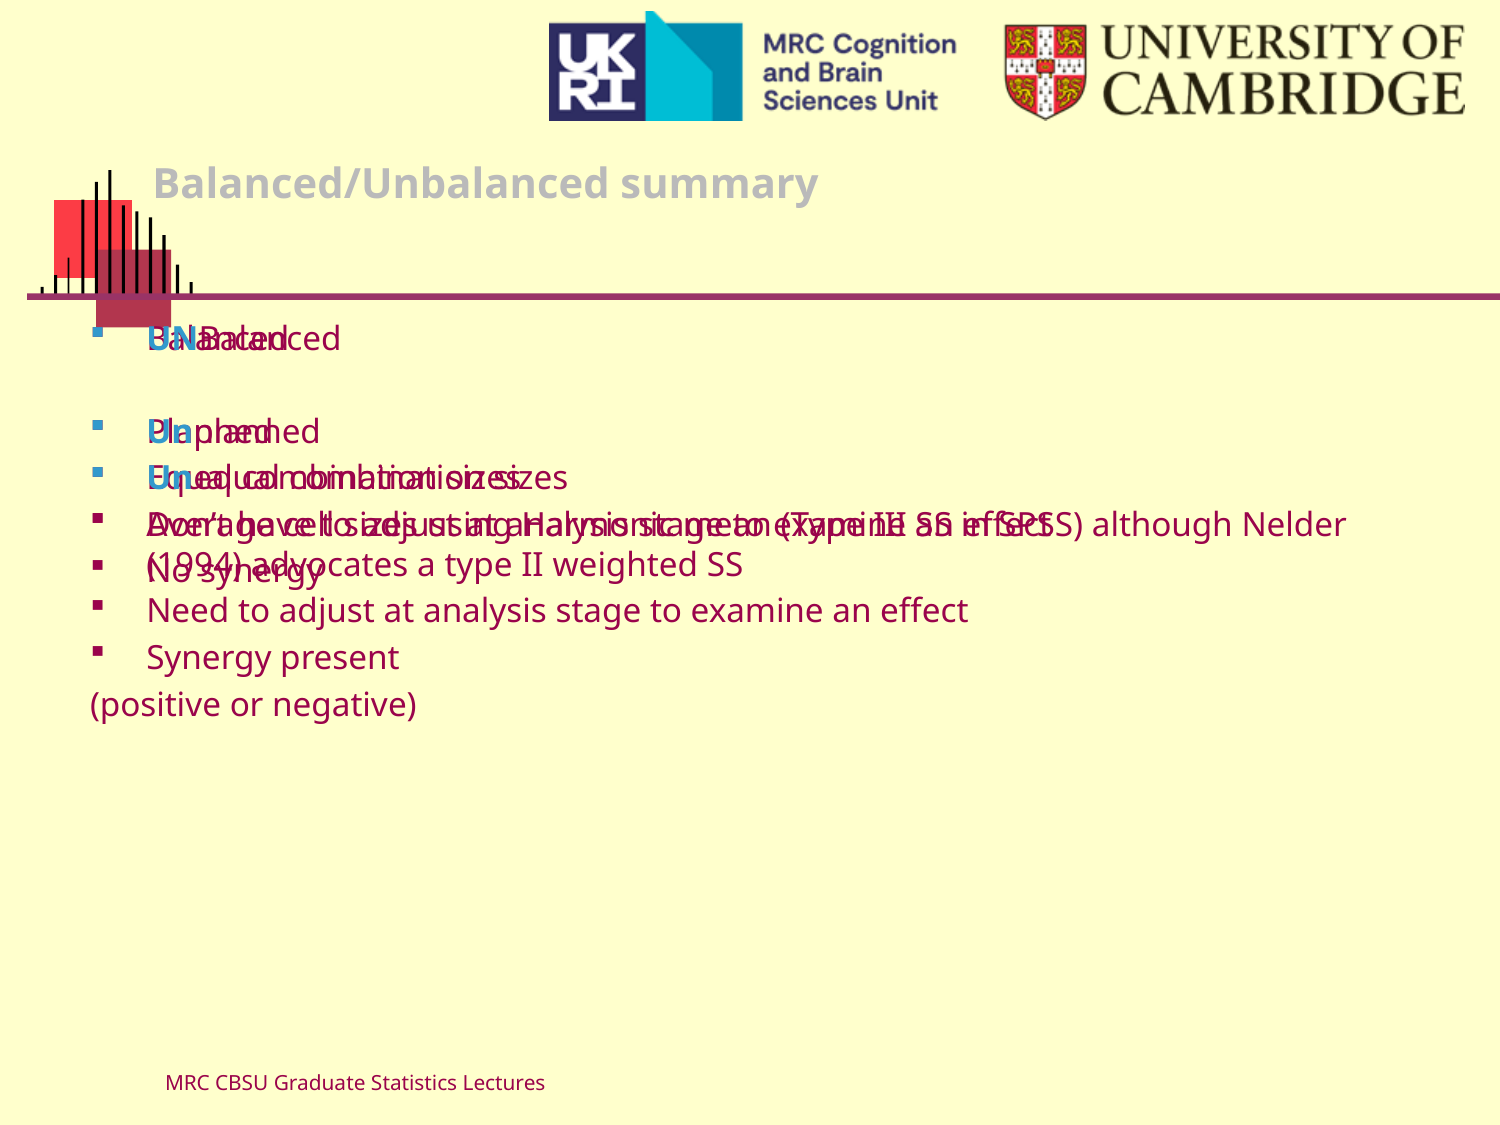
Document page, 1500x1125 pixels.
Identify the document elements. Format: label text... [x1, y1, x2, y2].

picture [549, 11, 1465, 121]
title Balanced/Unbalanced summary [137, 137, 988, 233]
footer MRC CBSU Graduate Statistics Lectures [149, 1062, 988, 1101]
list UNBalanced Unplanned Unequal combination sizes Average cell sizes using Harmonic mean (Type III SS in SPSS) although Nelder (1994) advocates a type II weighted SS Need to adjust at analysis stage to examine an effect Synergy present (positive or negative) [75, 262, 1425, 1038]
